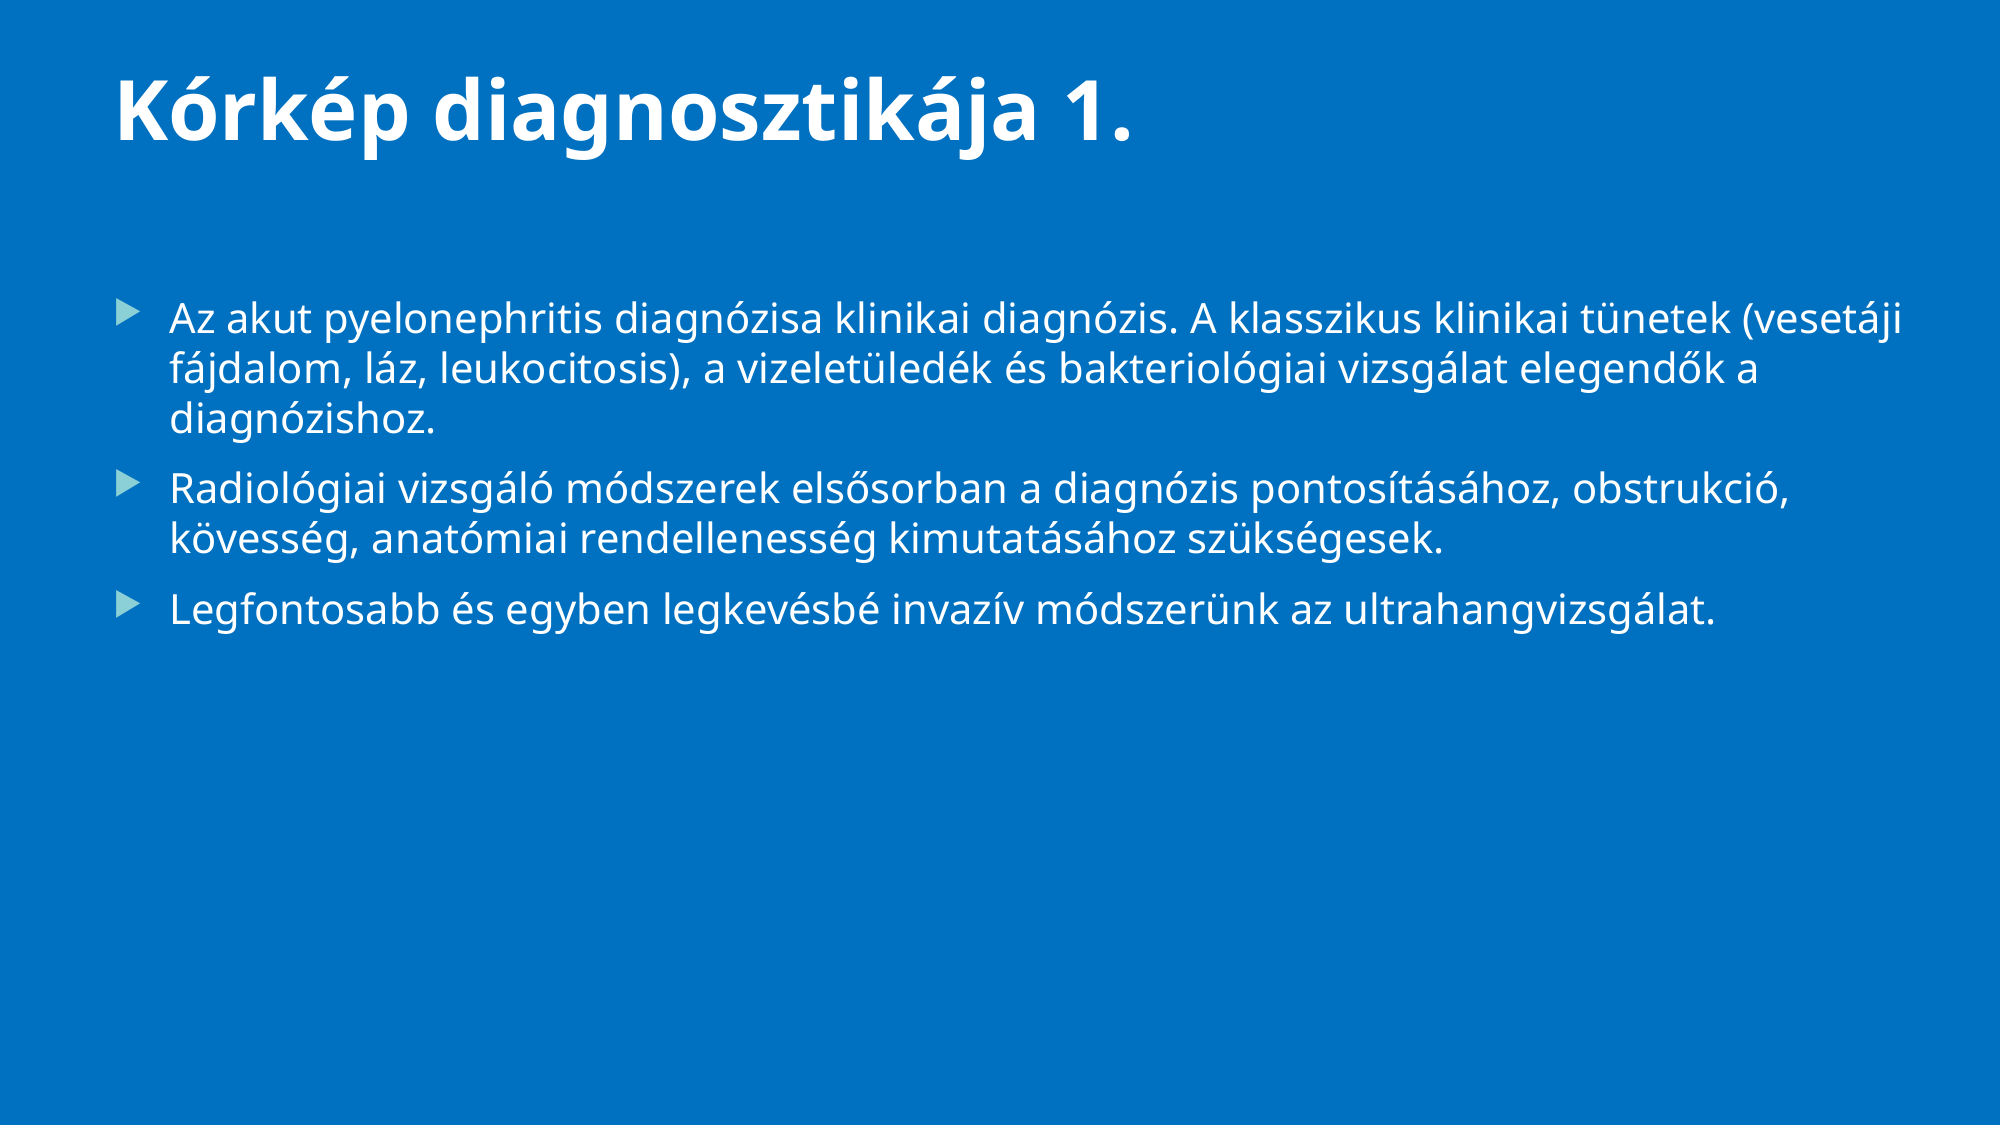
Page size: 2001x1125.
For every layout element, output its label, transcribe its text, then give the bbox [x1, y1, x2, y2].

list Az akut pyelonephritis diagnózisa klinikai diagnózis. A klasszikus klinikai tünetek (vesetáji fájdalom, láz, leukocitosis), a vizeletüledék és bakteriológiai vizsgálat elegendők a diagnózishoz. Radiológiai vizsgáló módszerek elsősorban a diagnózis pontosításához, obstrukció, kövesség, anatómiai rendellenesség kimutatásához szükségesek. Legfontosabb és egyben legkevésbé invazív módszerünk az ultrahangvizsgálat. [98, 283, 1924, 1088]
title Kórkép diagnosztikája 1. [98, 50, 1449, 200]
